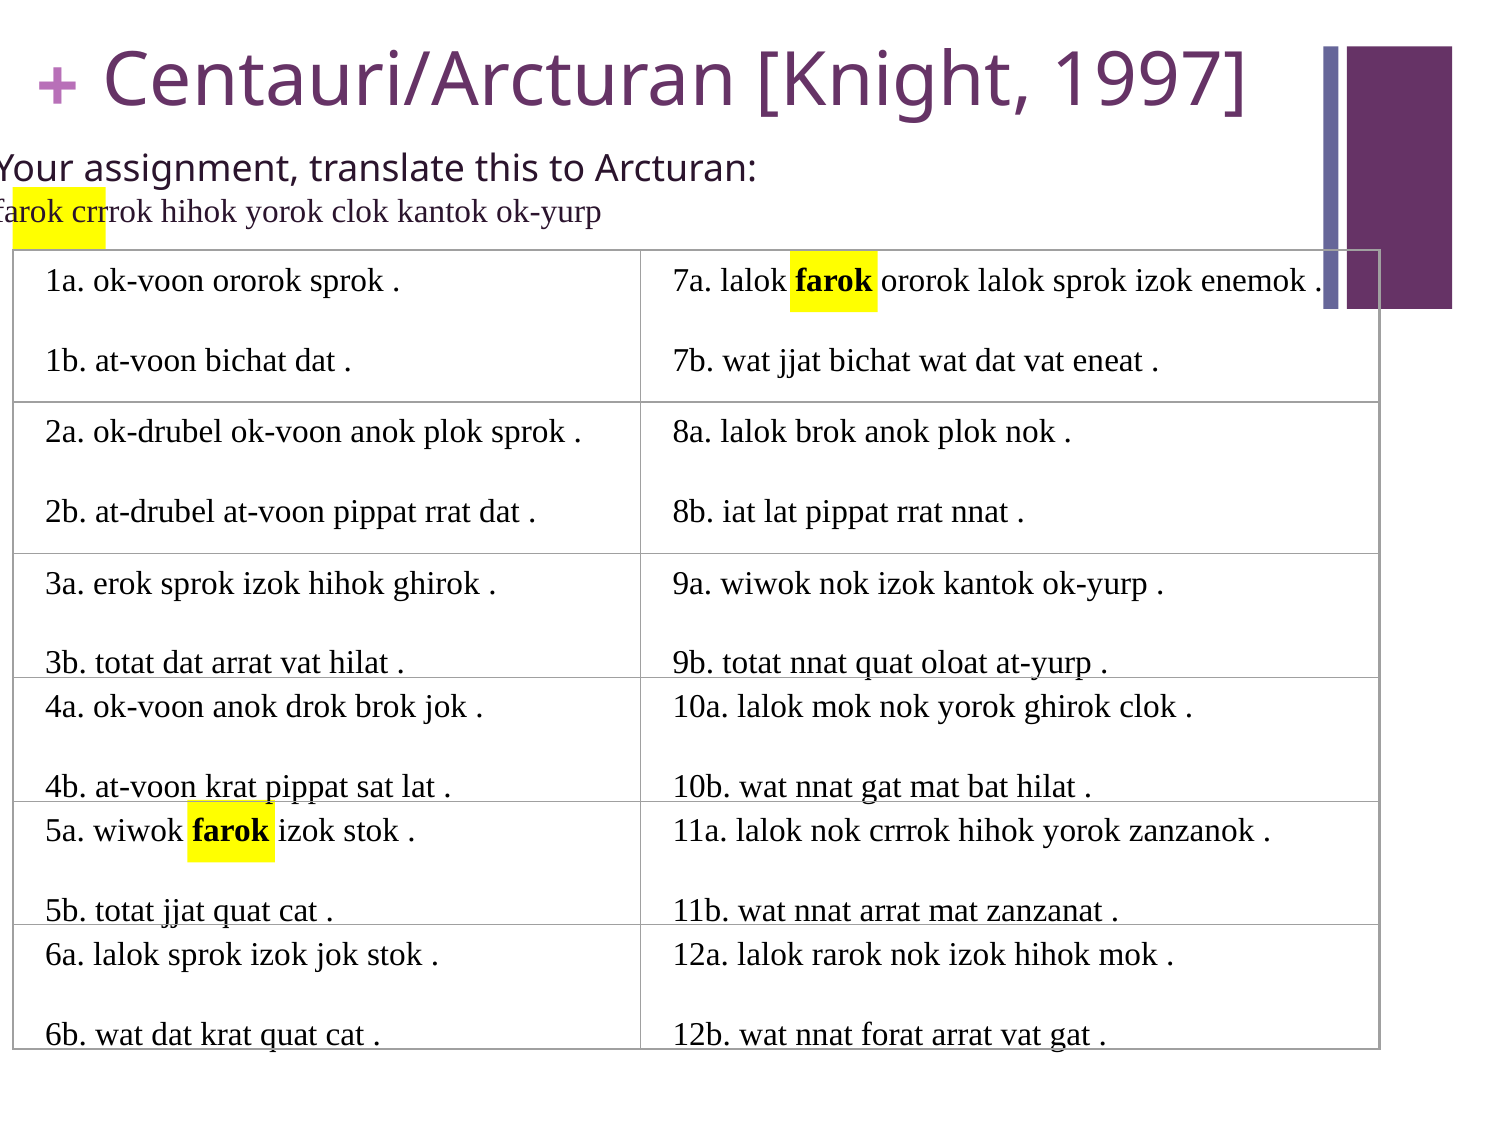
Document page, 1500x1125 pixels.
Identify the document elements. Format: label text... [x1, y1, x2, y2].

text_box Your assignment, translate this to Arcturan: farok crrrok hihok yorok clok kantok ok-yurp [0, 136, 812, 237]
title Centauri/Arcturan [Knight, 1997] [87, 22, 1475, 161]
text_box [12, 237, 106, 247]
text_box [11, 249, 1381, 1050]
